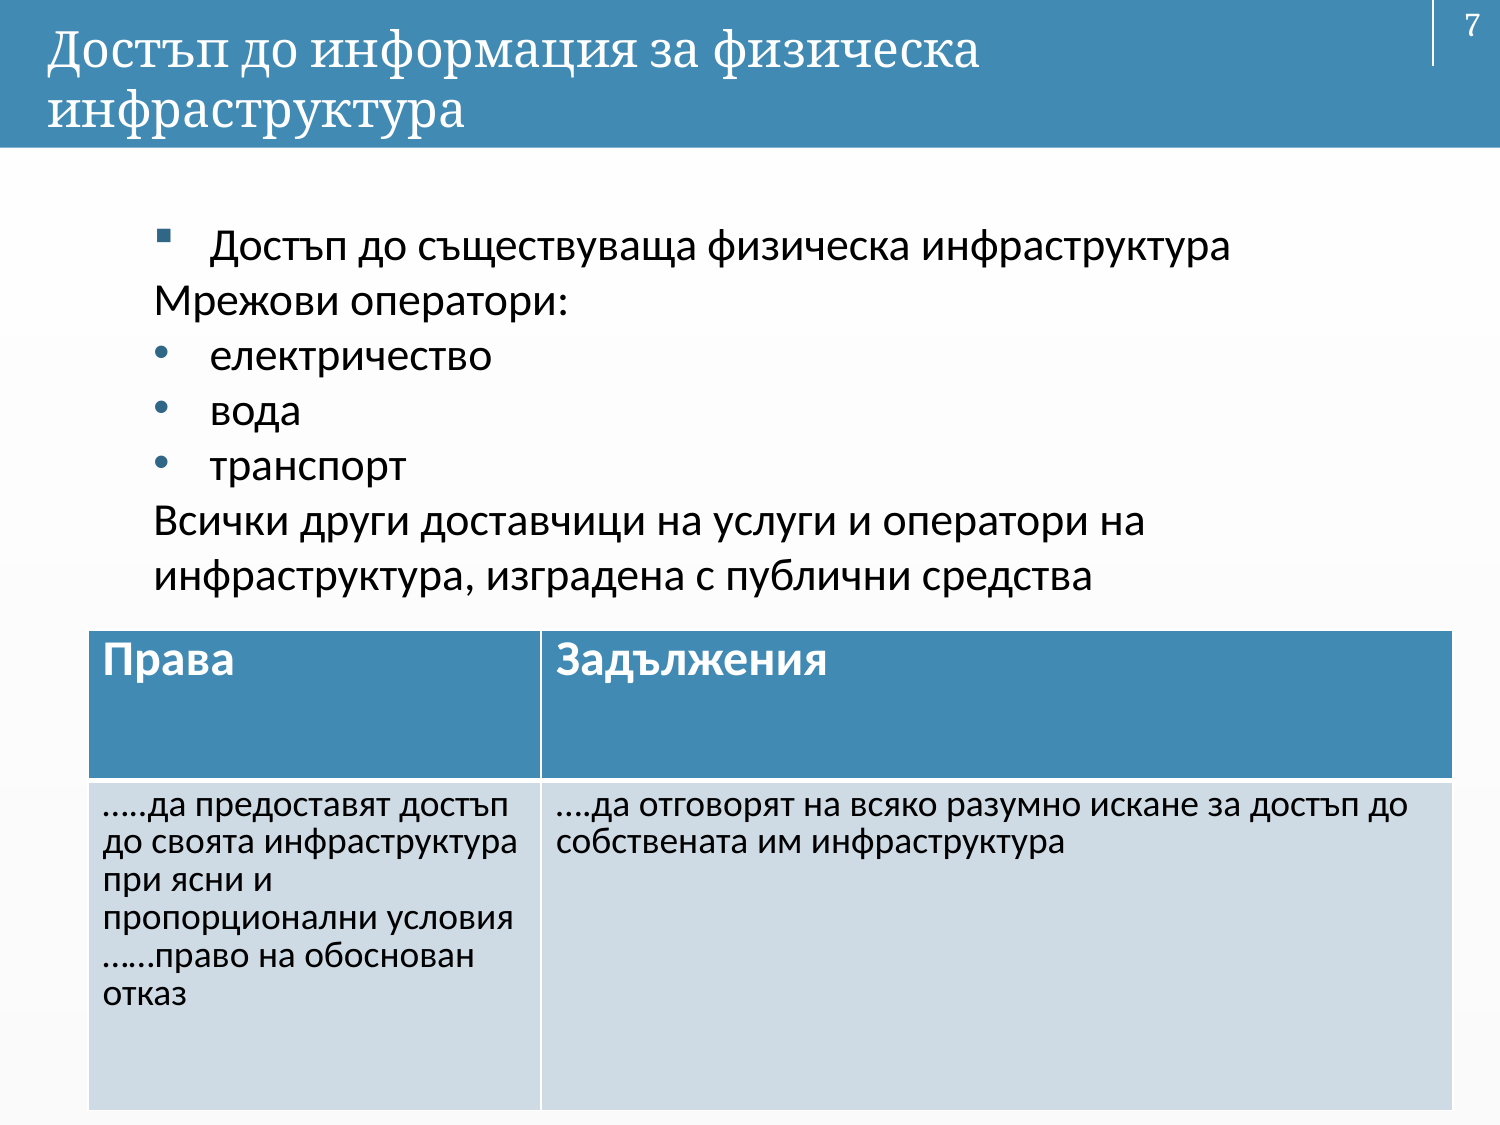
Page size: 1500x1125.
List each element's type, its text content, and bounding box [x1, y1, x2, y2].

table_cell ….да отговорят на всяко разумно искане за достъп до собствената им инфраструктура [542, 783, 1452, 1110]
table_header Права [89, 631, 540, 778]
text_box Достъп до съществуваща физическа инфраструктура Мрежови оператори: електричество вода транспорт Всички други доставчици на услуги и оператори на инфраструктура, изградена с публични средства [138, 207, 1403, 607]
table_header Задължения [542, 631, 1452, 778]
title Достъп до информация за физическа инфраструктура [0, 0, 1338, 146]
table_cell …..да предоставят достъп до своята инфраструктура при ясни и пропорционални условия ……право на обоснован отказ [89, 783, 540, 1110]
